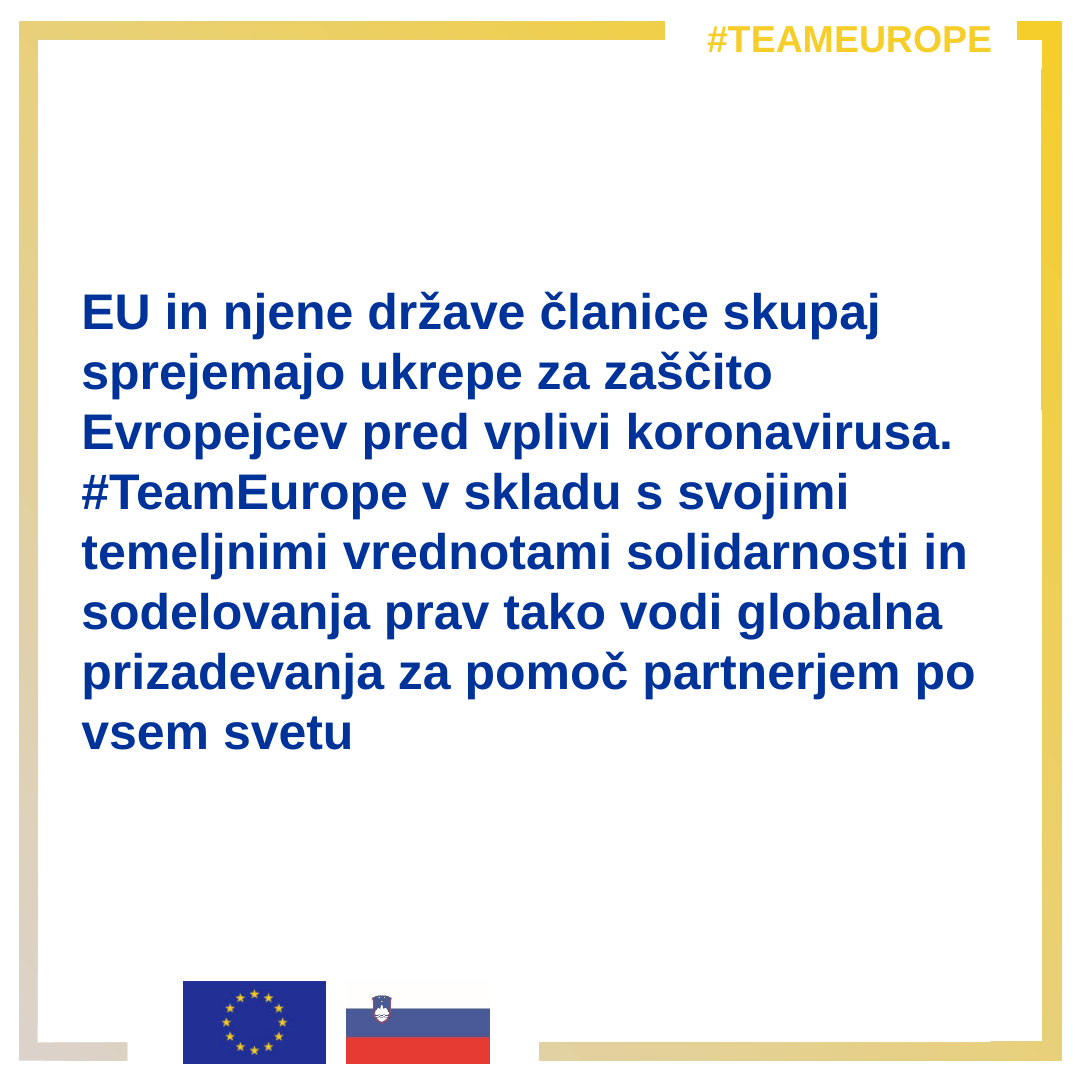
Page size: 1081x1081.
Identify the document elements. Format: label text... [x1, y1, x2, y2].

text_box [538, 20, 1063, 1062]
text_box #TEAMEUROPE [692, 7, 1008, 68]
picture [182, 980, 327, 1065]
text_box [18, 20, 666, 1062]
picture [345, 980, 491, 1065]
text_box EU in njene države članice skupaj sprejemajo ukrepe za zaščito Evropejcev pred vplivi koronavirusa. #TeamEurope v skladu s svojimi temeljnimi vrednotami solidarnosti in sodelovanja prav tako vodi globalna prizadevanja za pomoč partnerjem po vsem svetu [66, 271, 997, 767]
